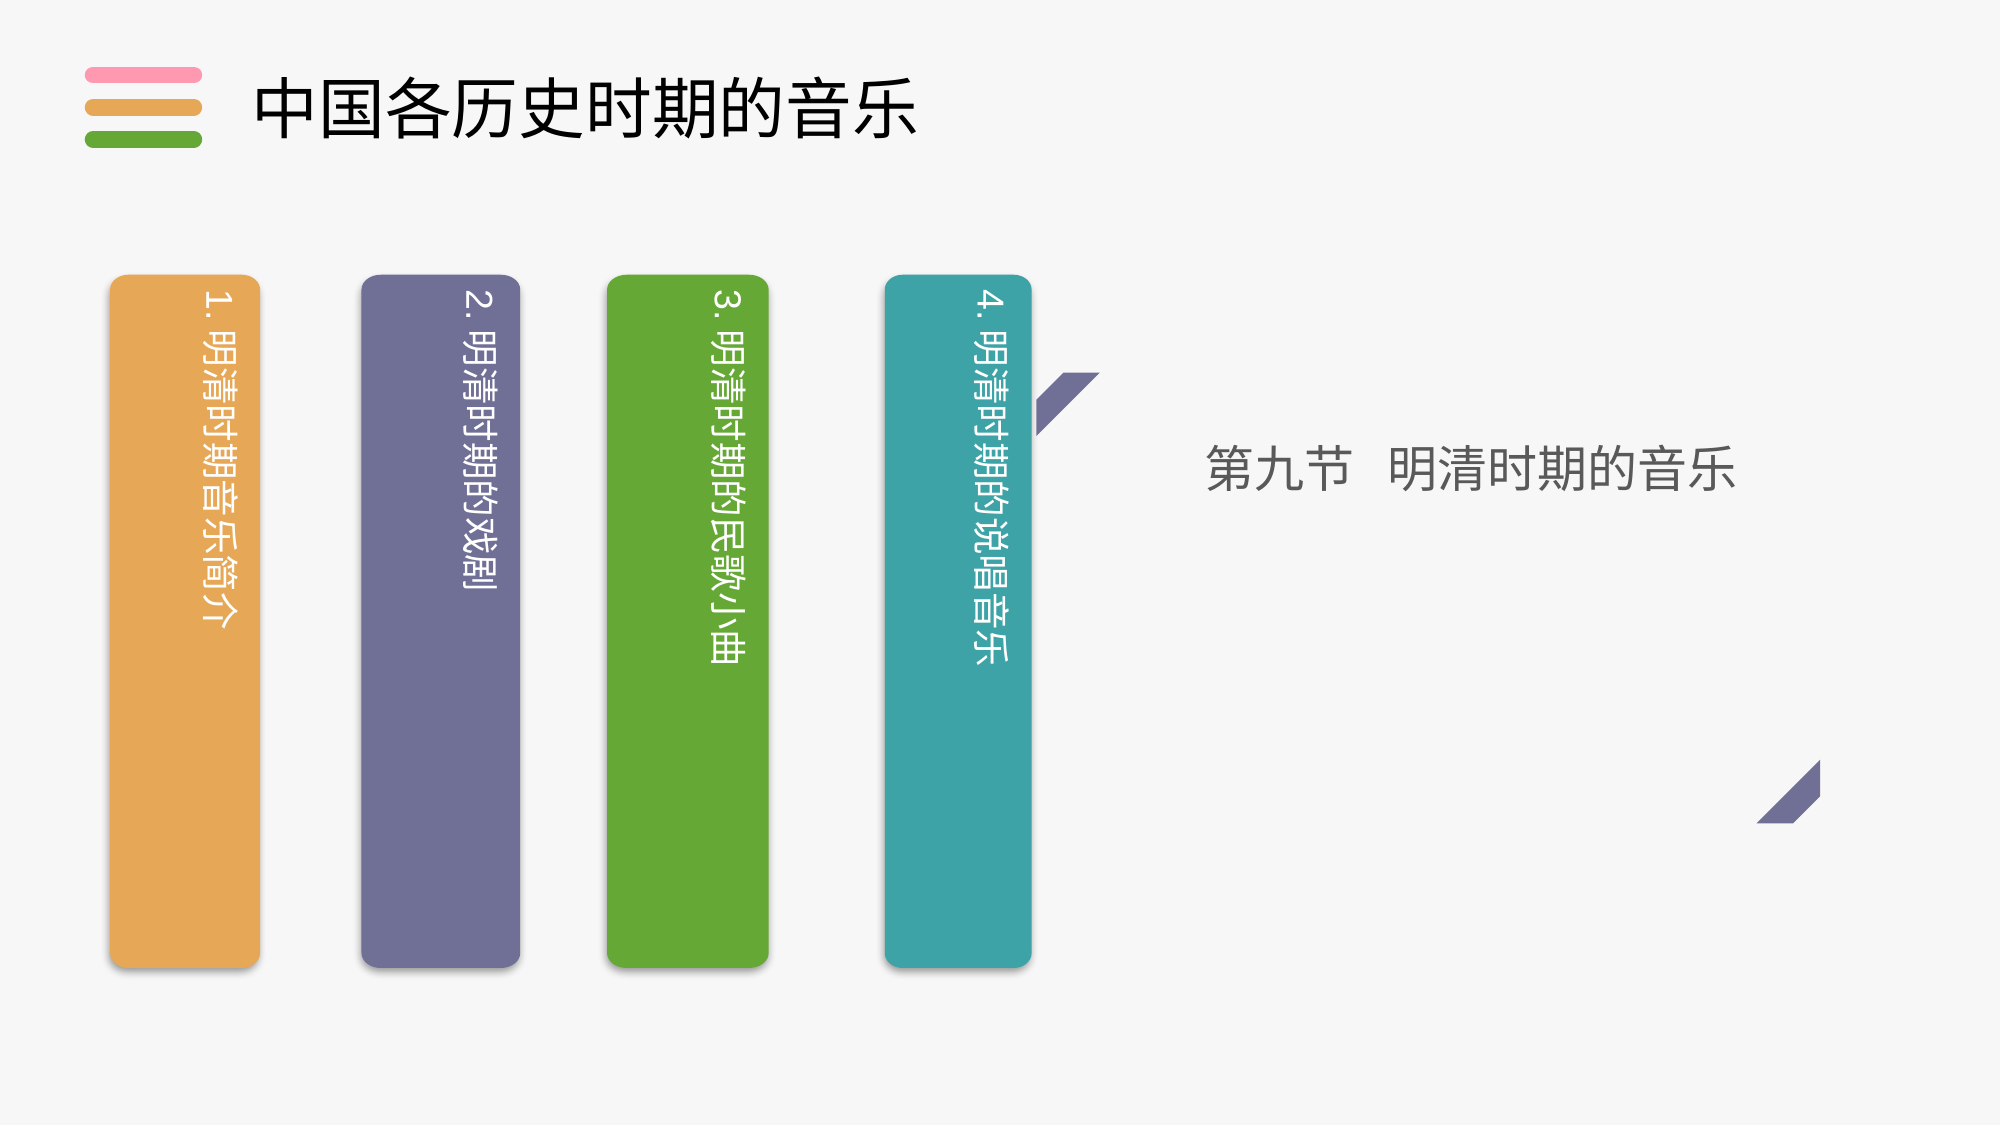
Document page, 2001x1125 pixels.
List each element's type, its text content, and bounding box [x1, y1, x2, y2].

text_box 中国各历史时期的音乐 [236, 59, 978, 154]
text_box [1036, 372, 1821, 824]
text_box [93, 74, 194, 140]
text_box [110, 274, 1032, 968]
